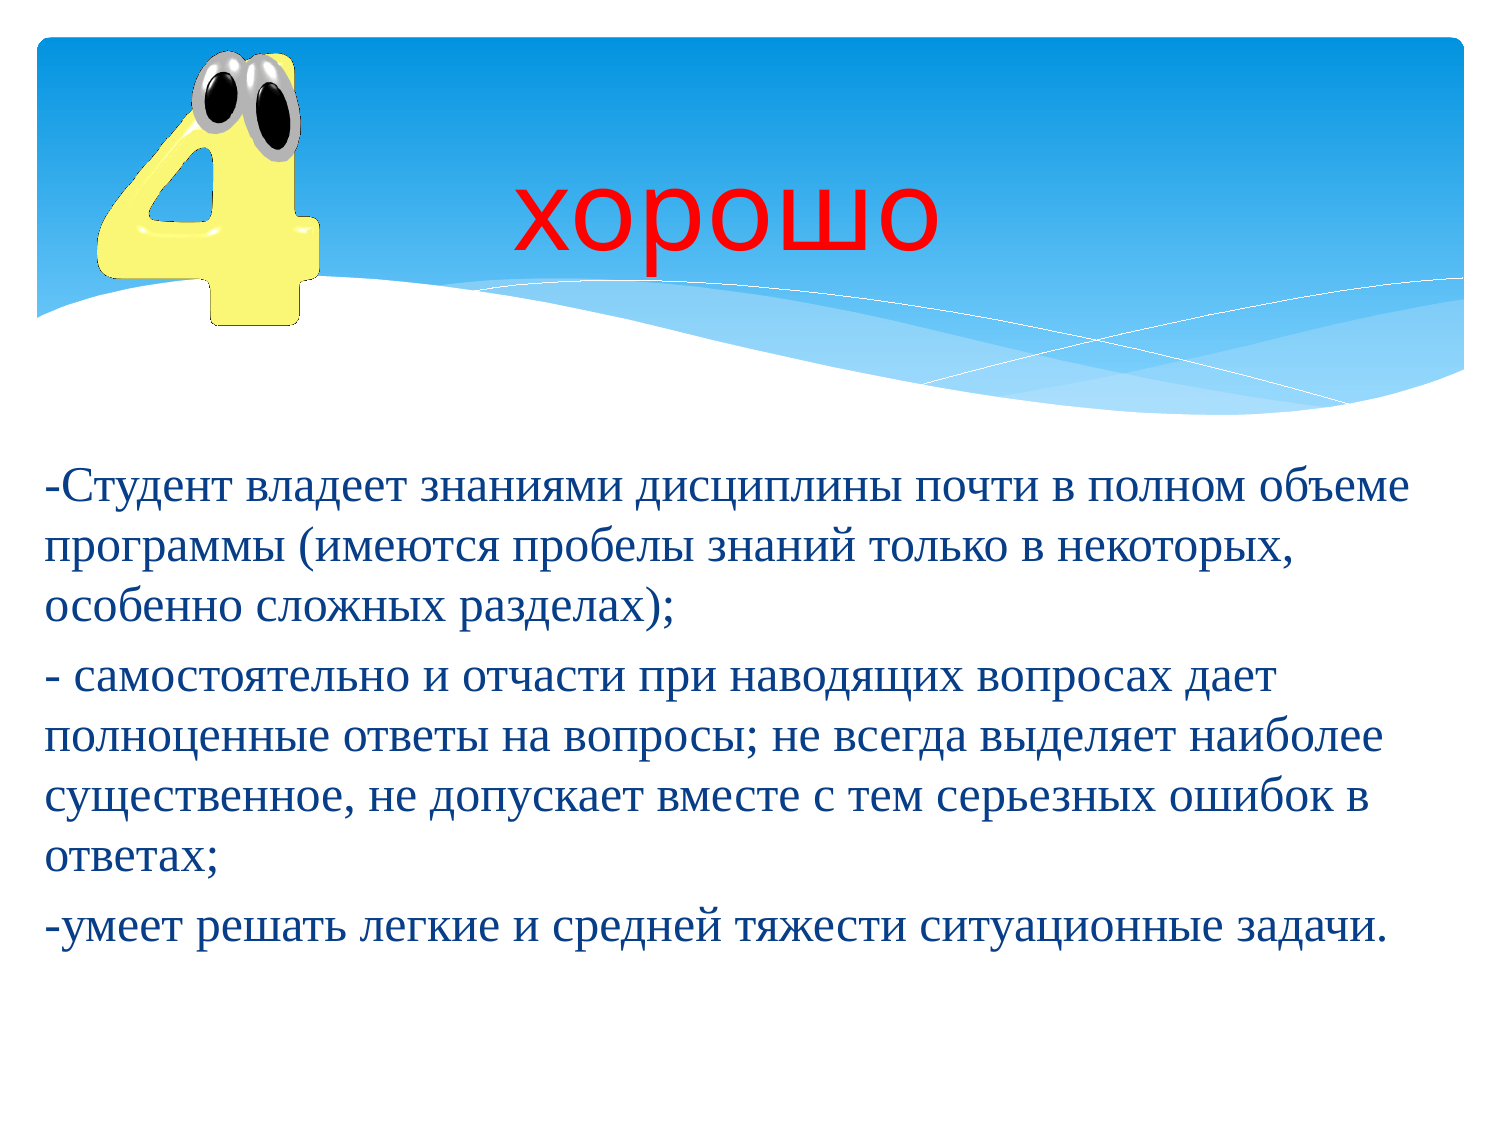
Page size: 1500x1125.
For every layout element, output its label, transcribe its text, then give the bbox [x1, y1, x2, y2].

picture [88, 52, 325, 330]
list -Студент владеет знаниями дисциплины почти в полном объеме программы (имеются пробелы знаний только в некоторых, особенно сложных разделах); - самостоятельно и отчасти при наводящих вопросах дает полноценные ответы на вопросы; не всегда выделяет наиболее существенное, не допускает вместе с тем серьезных ошибок в ответах; -умеет решать легкие и средней тяжести ситуационные задачи. [29, 373, 1447, 1005]
title хорошо [53, 48, 1404, 362]
